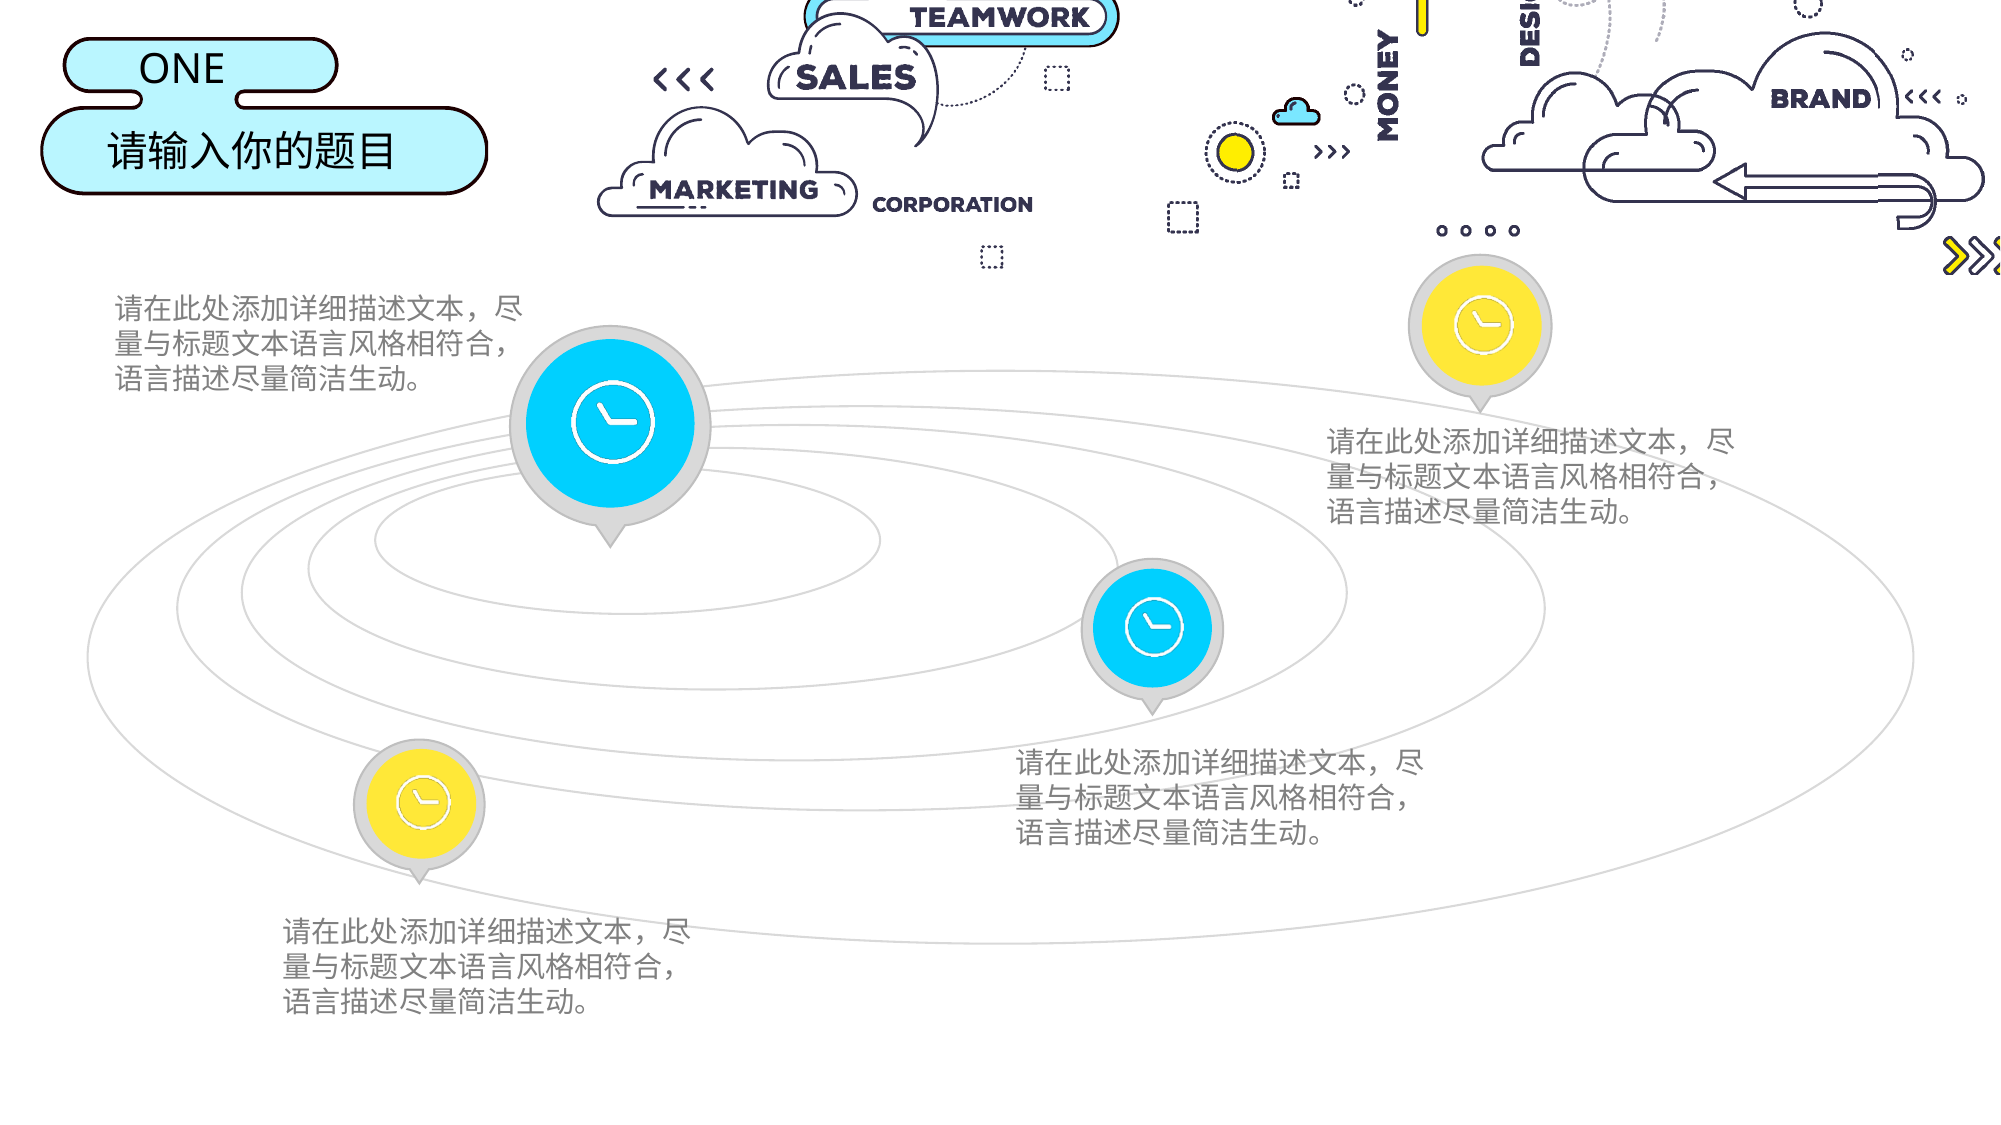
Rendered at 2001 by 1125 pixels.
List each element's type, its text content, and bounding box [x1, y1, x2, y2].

text_box 请在此处添加详细描述文本，尽量与标题文本语言风格相符合，语言描述尽量简洁生动。 [1001, 737, 1446, 858]
text_box 请在此处添加详细描述文本，尽量与标题文本语言风格相符合，语言描述尽量简洁生动。 [267, 906, 712, 1026]
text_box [509, 325, 711, 547]
text_box [86, 369, 1915, 945]
text_box 请在此处添加详细描述文本，尽量与标题文本语言风格相符合，语言描述尽量简洁生动。 [1311, 416, 1756, 536]
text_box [1081, 558, 1224, 715]
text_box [353, 739, 485, 884]
text_box 请在此处添加详细描述文本，尽量与标题文本语言风格相符合，语言描述尽量简洁生动。 [99, 283, 544, 403]
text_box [1408, 254, 1552, 412]
